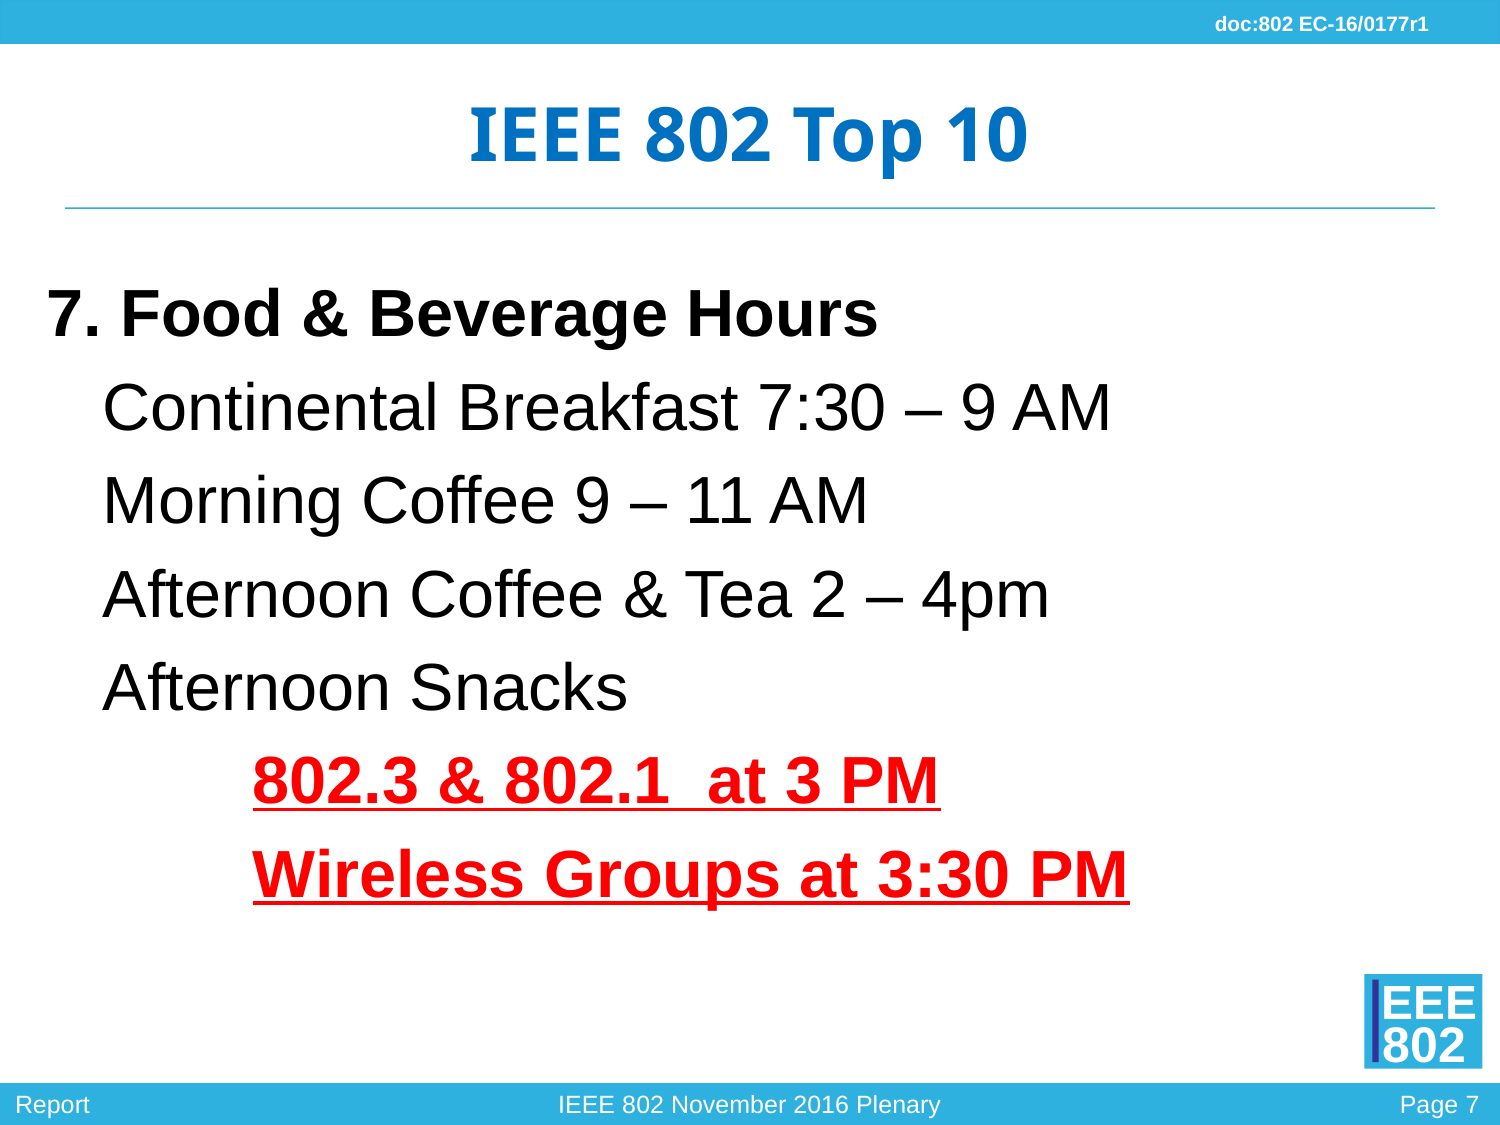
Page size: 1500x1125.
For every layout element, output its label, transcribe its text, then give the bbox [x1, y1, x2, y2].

list 7. Food & Beverage Hours Continental Breakfast 7:30 – 9 AM Morning Coffee 9 – 11 AM Afternoon Coffee & Tea 2 – 4pm Afternoon Snacks 802.3 & 802.1 at 3 PM Wireless Groups at 3:30 PM [31, 262, 1491, 1005]
title IEEE 802 Top 10 [75, 66, 1425, 197]
